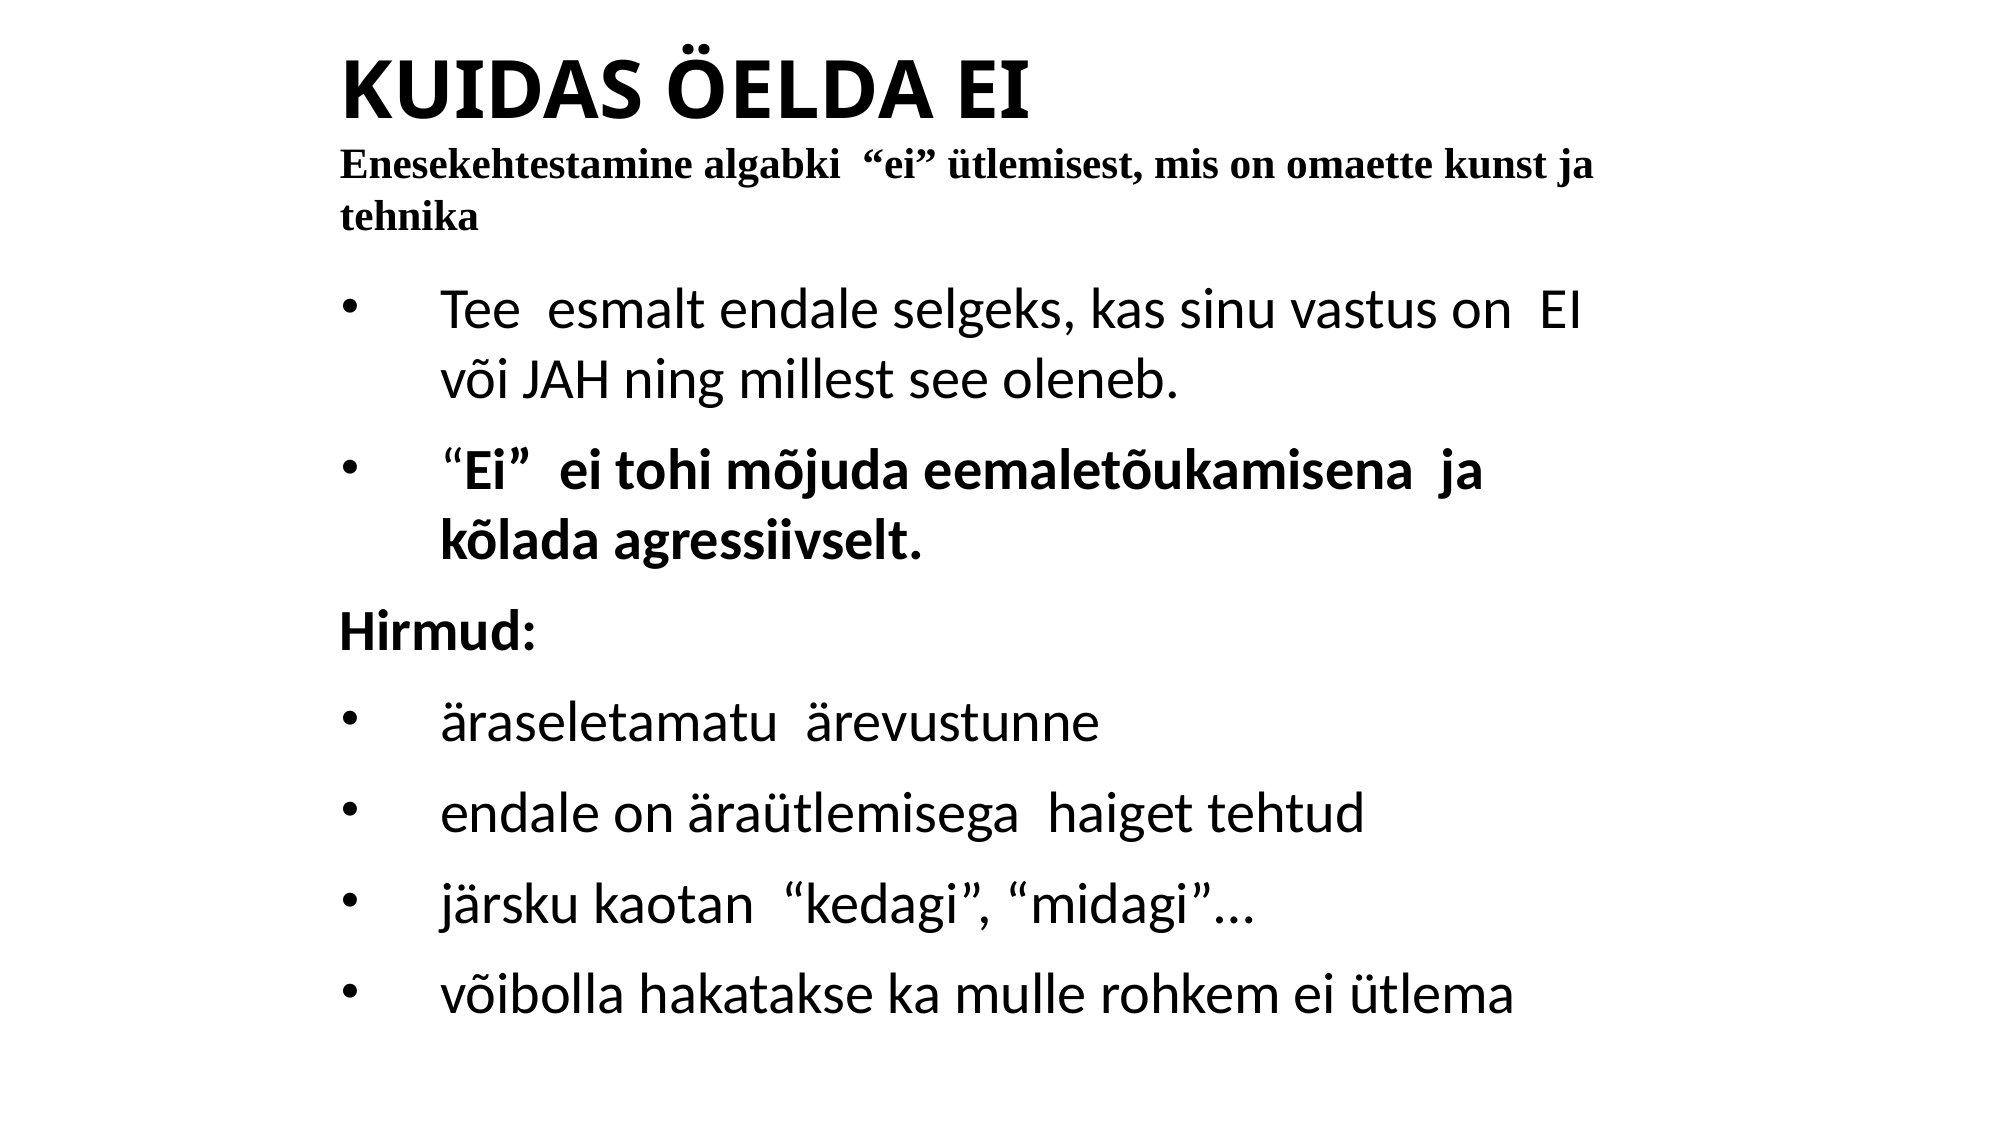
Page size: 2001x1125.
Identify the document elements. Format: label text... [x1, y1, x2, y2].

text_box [571, 830, 1455, 835]
list Tee esmalt endale selgeks, kas sinu vastus on EI või JAH ning millest see oleneb. “Ei” ei tohi mõjuda eemaletõukamisena ja kõlada agressiivselt. Hirmud: äraseletamatu ärevustunne endale on äraütlemisega haiget tehtud järsku kaotan “kedagi”, “midagi”… võibolla hakatakse ka mulle rohkem ei ütlema [324, 263, 1674, 1082]
title KUIDAS ÖELDA EI Enesekehtestamine algabki “ei” ütlemisest, mis on omaette kunst ja tehnika [324, 29, 1674, 248]
